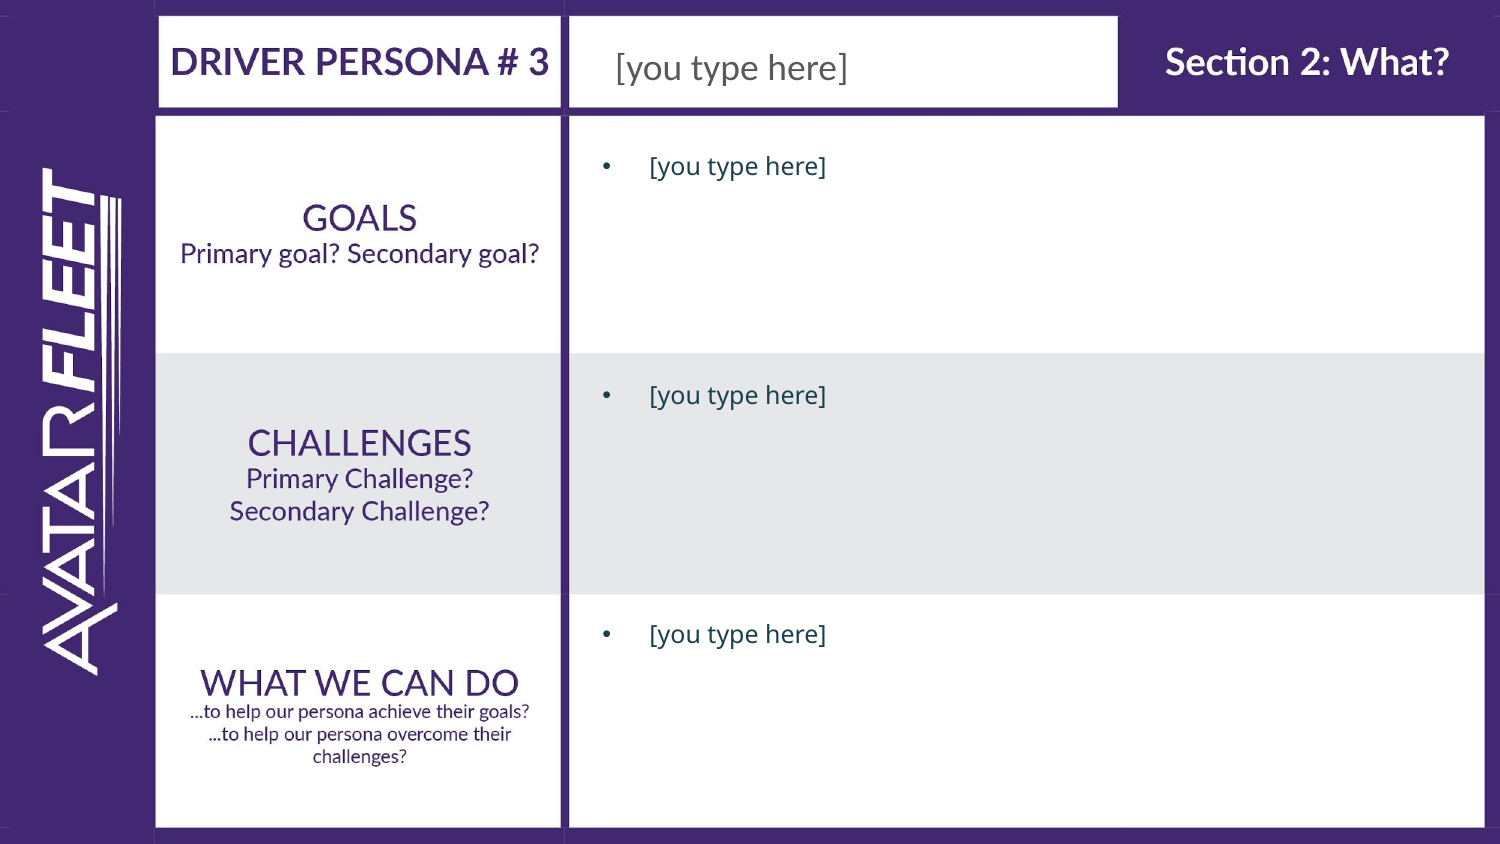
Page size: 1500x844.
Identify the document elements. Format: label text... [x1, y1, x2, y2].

text_box [you type here] [599, 35, 1063, 97]
text_box [you type here] [587, 602, 1425, 656]
picture [0, 0, 1500, 844]
text_box [you type here] [587, 134, 1425, 188]
text_box [you type here] [587, 363, 1425, 417]
